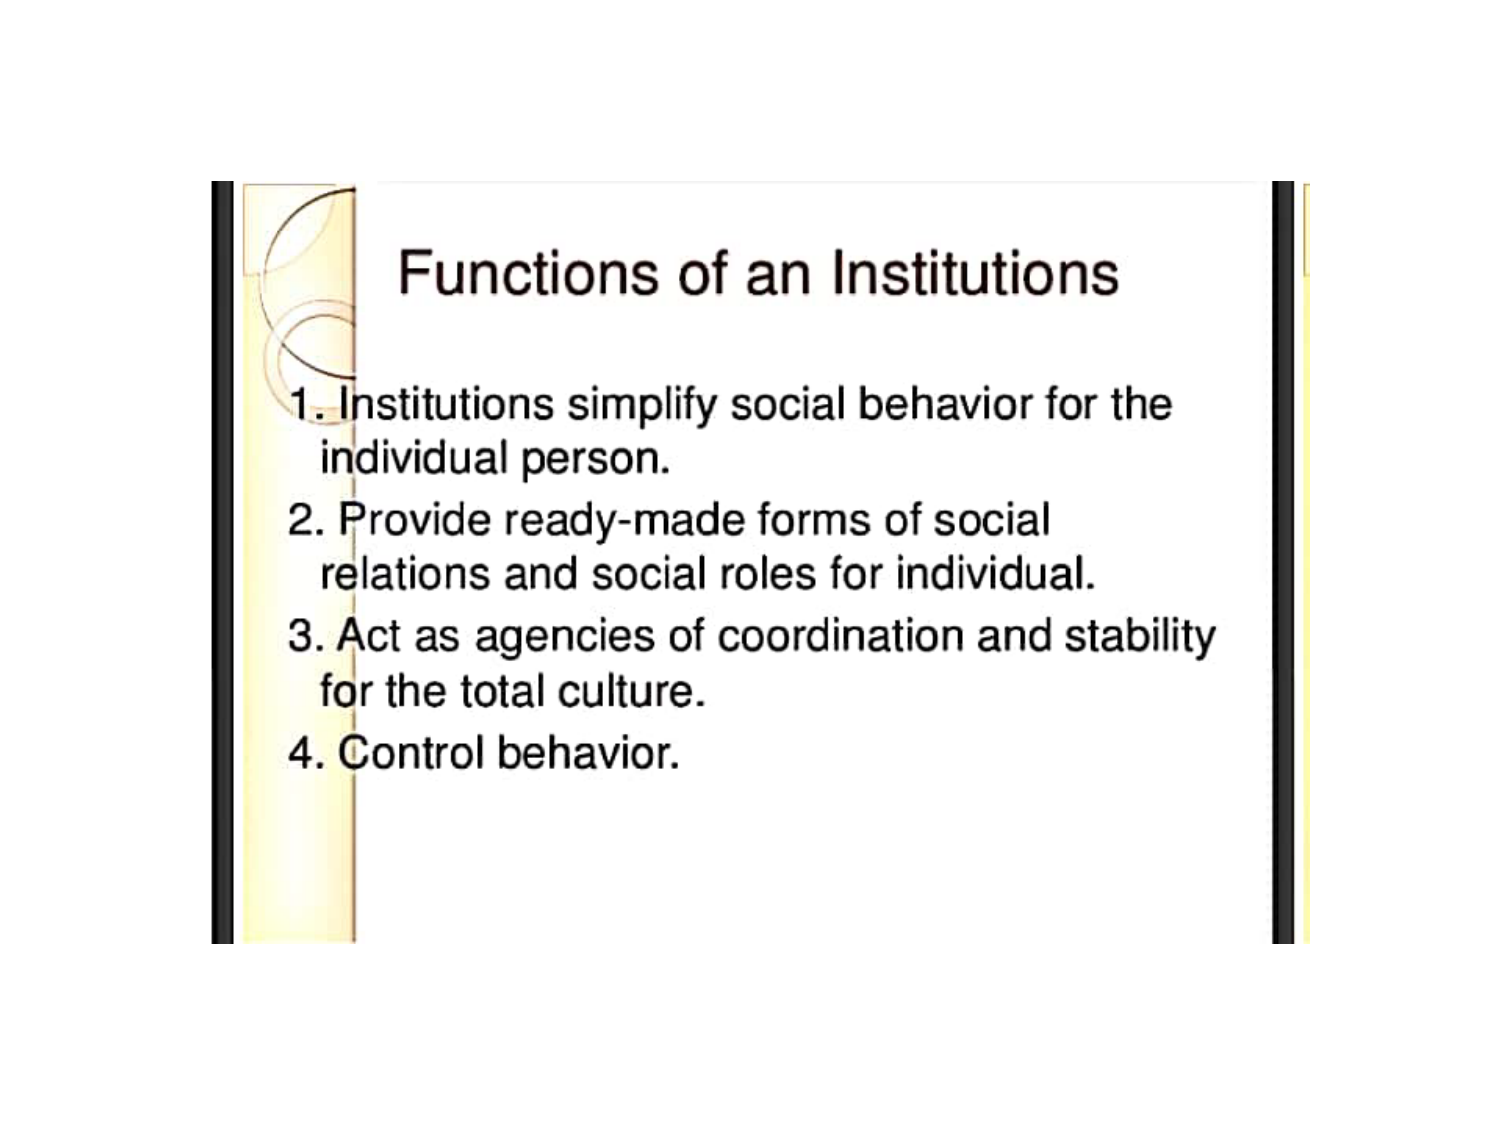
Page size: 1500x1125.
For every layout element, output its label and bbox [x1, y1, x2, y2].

picture [190, 180, 1310, 944]
